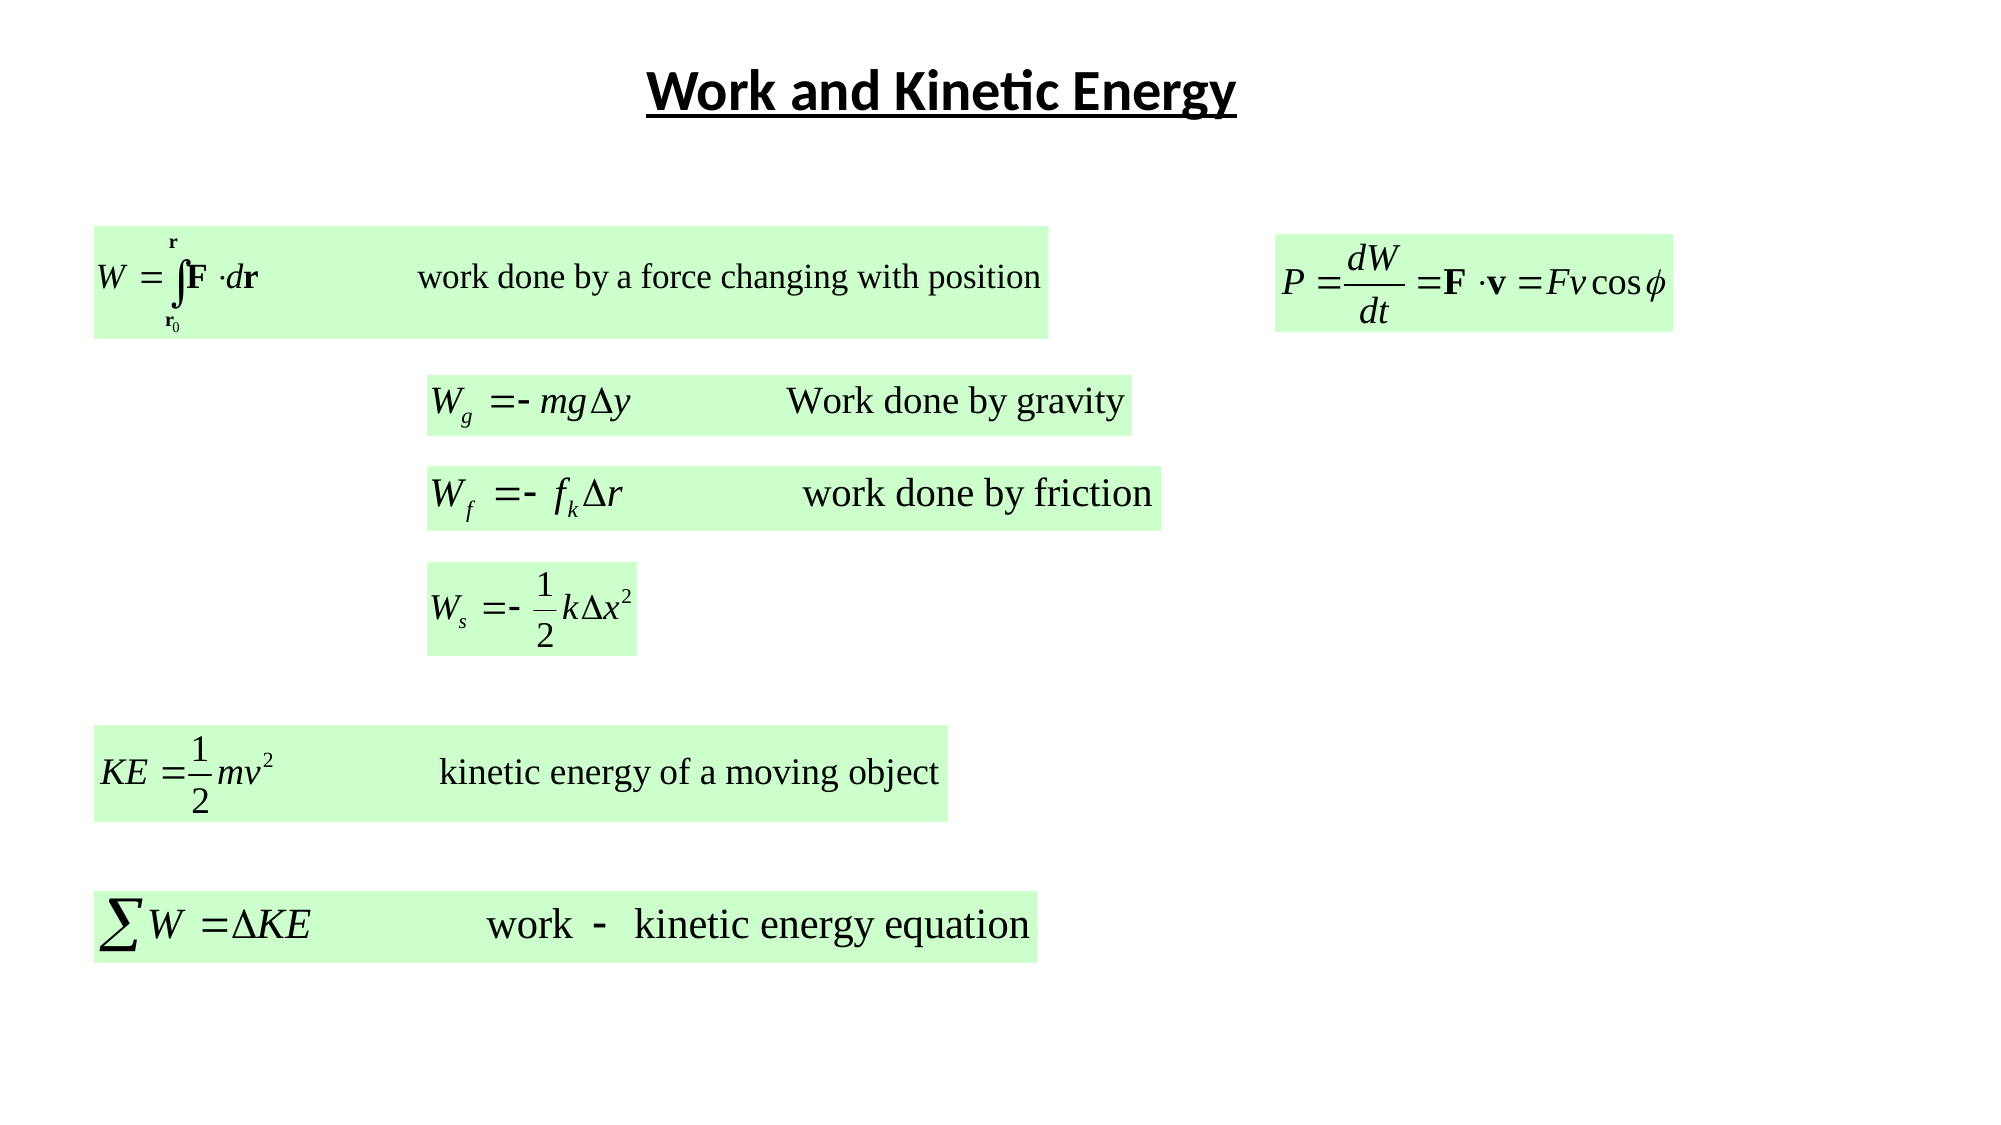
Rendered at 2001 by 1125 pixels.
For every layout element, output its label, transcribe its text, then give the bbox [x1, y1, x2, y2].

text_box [1274, 234, 1673, 333]
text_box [426, 561, 637, 656]
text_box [93, 725, 949, 823]
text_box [426, 374, 1132, 436]
text_box Work and Kinetic Energy [631, 45, 1275, 130]
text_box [93, 890, 1038, 963]
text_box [426, 466, 1162, 531]
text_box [93, 226, 1049, 340]
